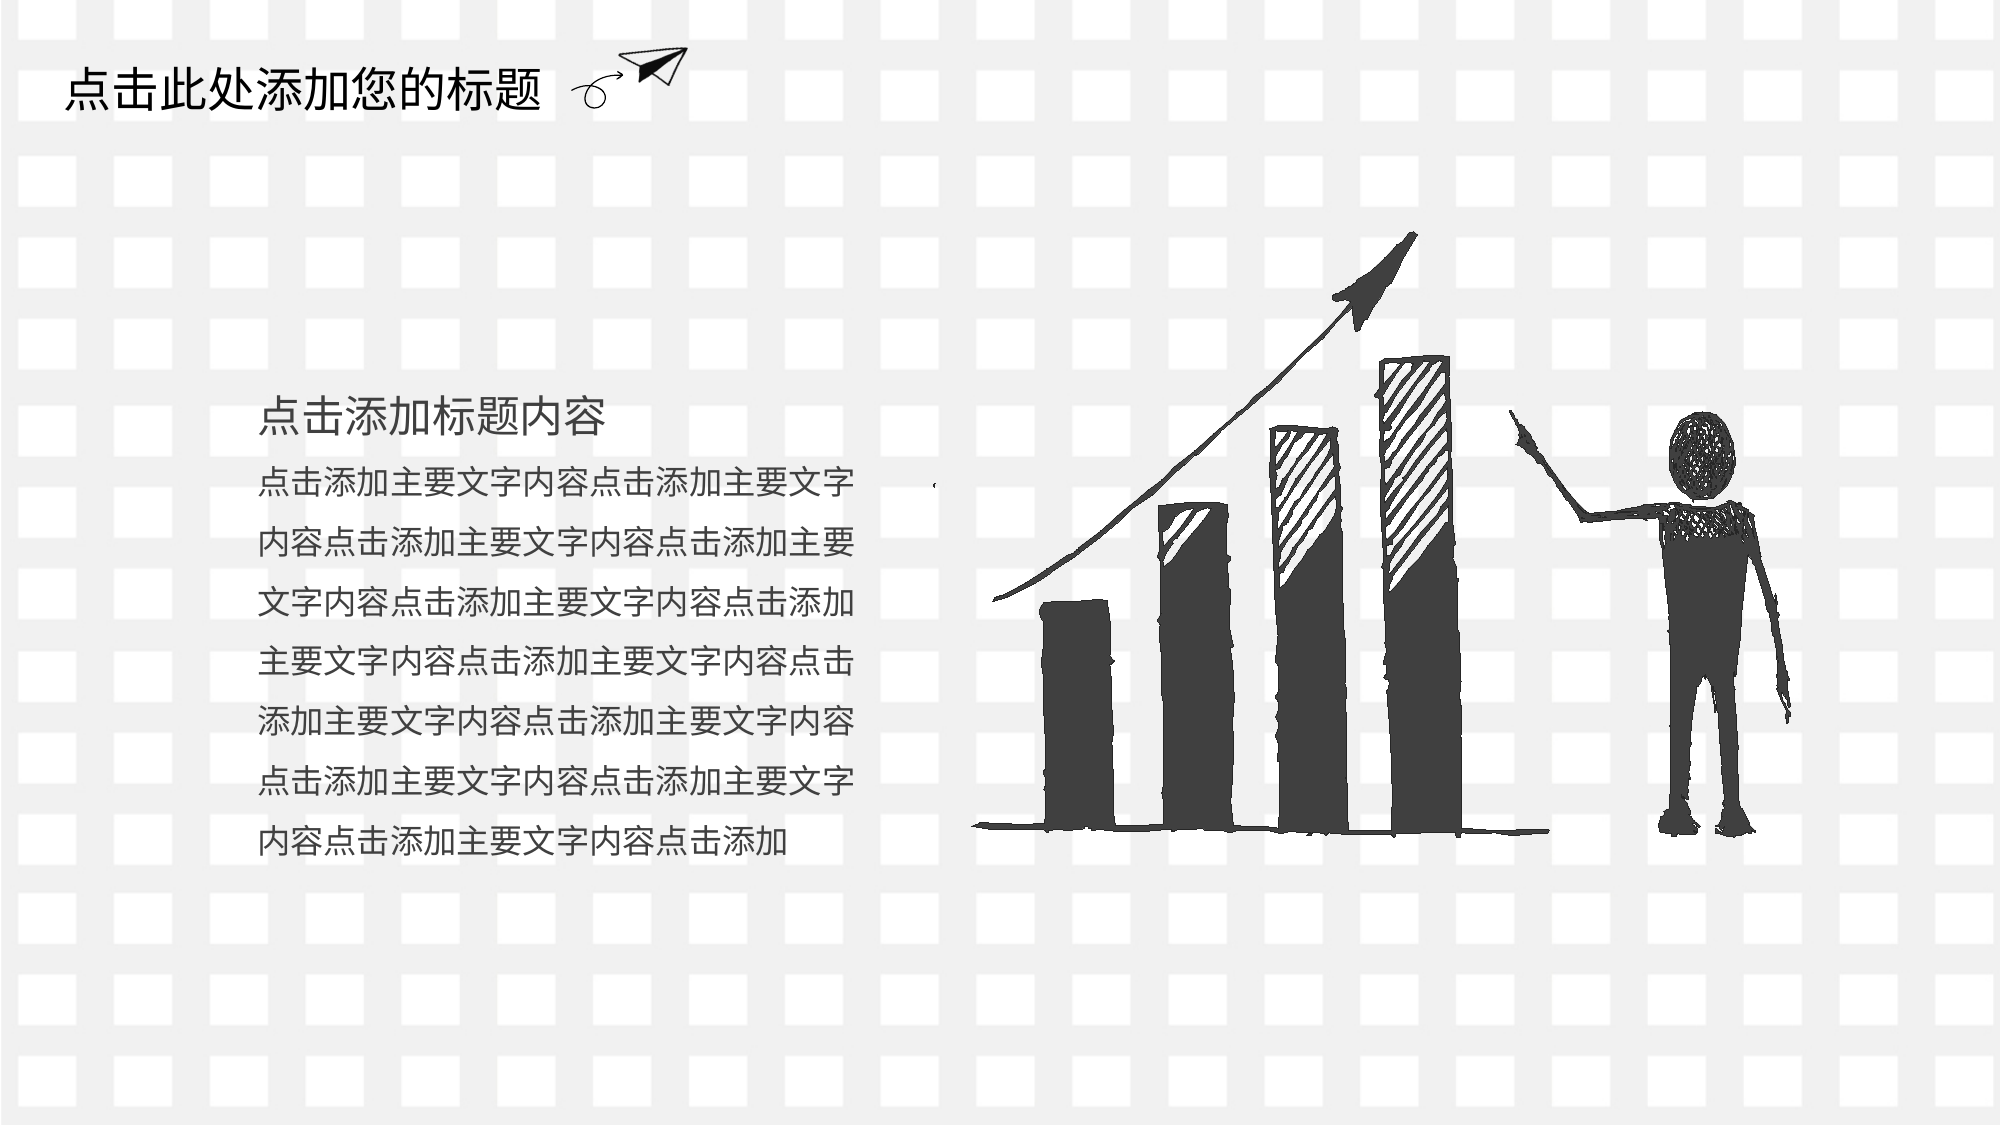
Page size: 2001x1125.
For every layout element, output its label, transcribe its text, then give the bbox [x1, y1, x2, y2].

text_box 点击添加标题内容 点击添加主要文字内容点击添加主要文字内容点击添加主要文字内容点击添加主要文字内容点击添加主要文字内容点击添加主要文字内容点击添加主要文字内容点击添加主要文字内容点击添加主要文字内容点击添加主要文字内容点击添加主要文字内容点击添加主要文字内容点击添加 [242, 355, 878, 868]
picture [0, 0, 2000, 1125]
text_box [933, 231, 1550, 838]
text_box 点击此处添加您的标题 [48, 52, 559, 125]
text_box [1550, 410, 1791, 838]
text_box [581, 43, 686, 109]
